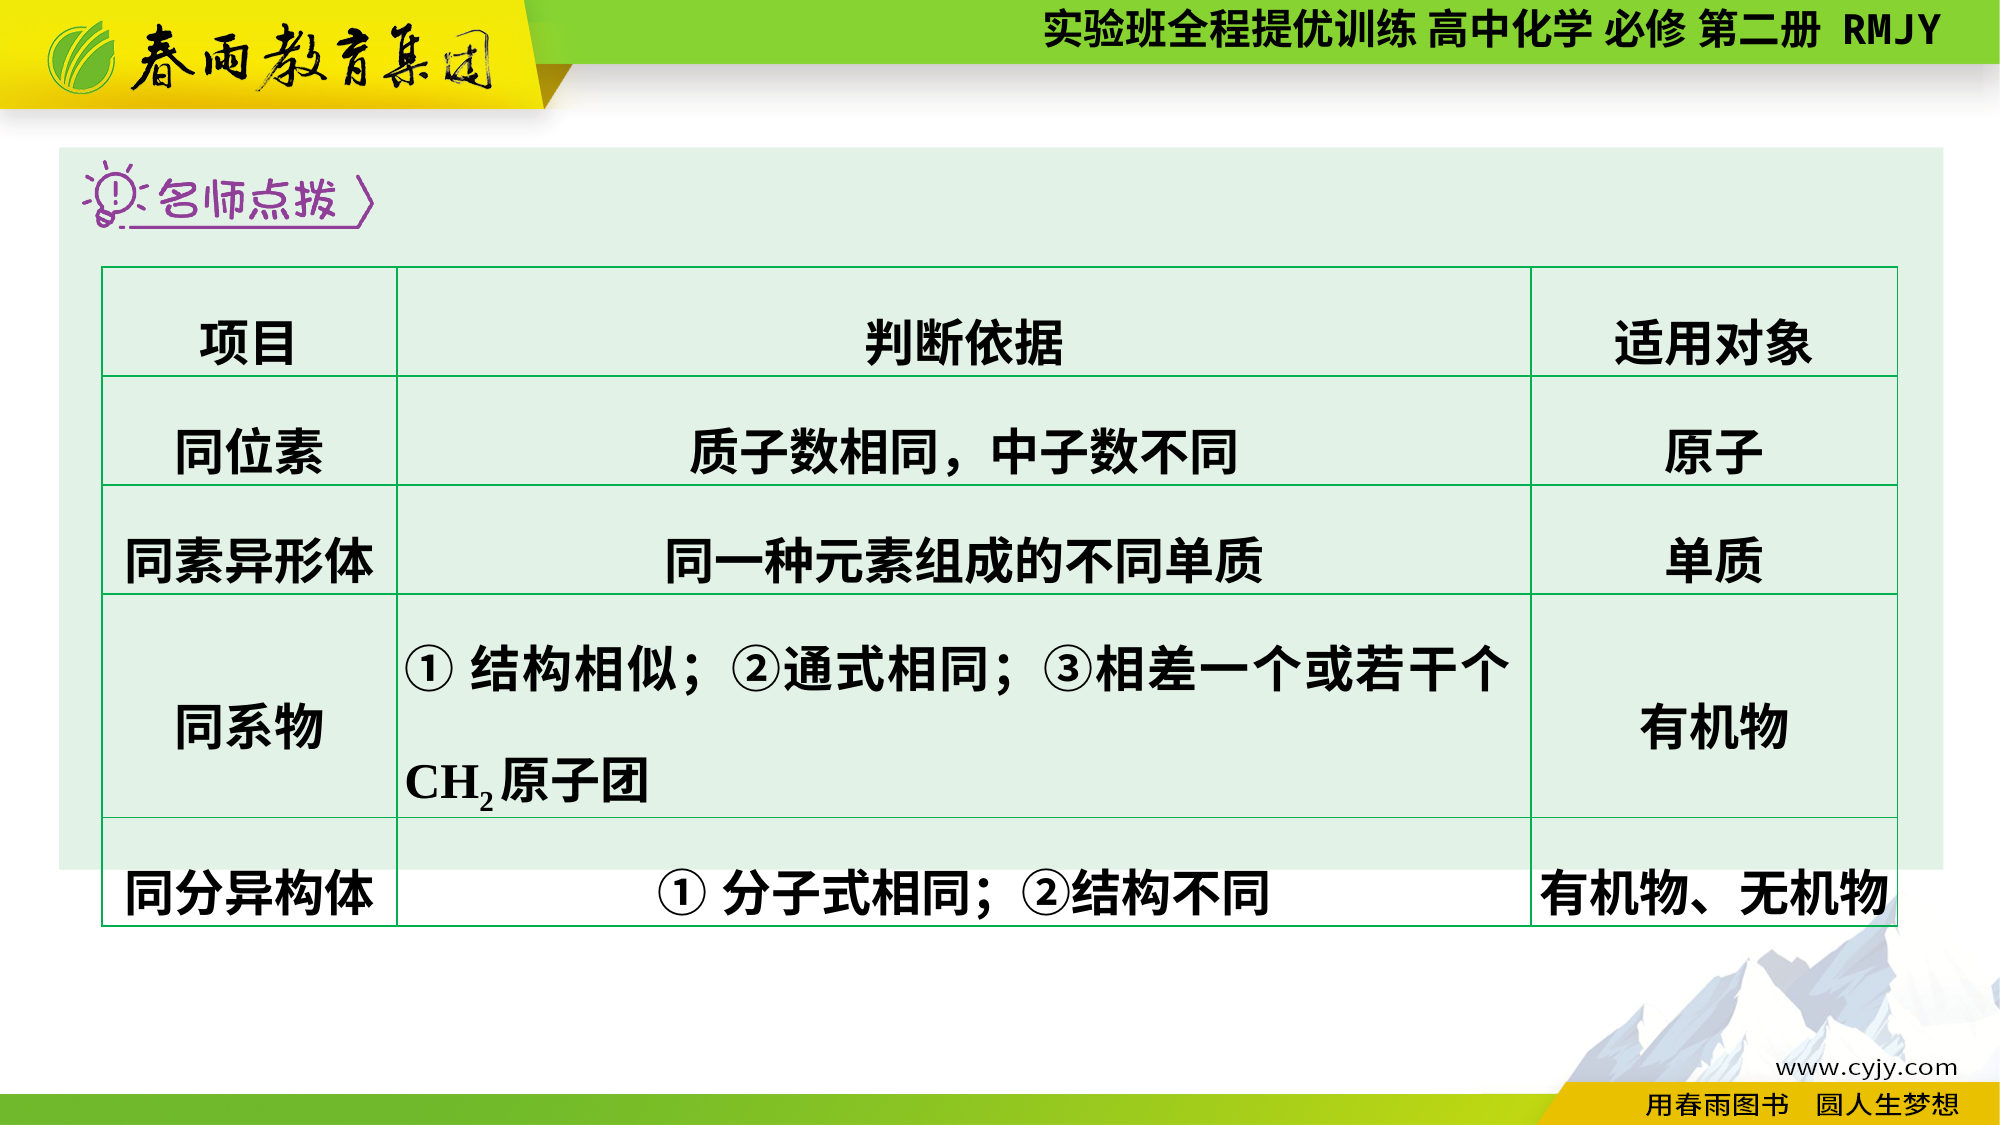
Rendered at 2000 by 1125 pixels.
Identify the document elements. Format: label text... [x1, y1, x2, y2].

table_header 适用对象 [1532, 268, 1897, 375]
table_cell 同素异形体 [103, 486, 396, 593]
table_cell 有机物 [1532, 595, 1897, 817]
table_cell 单质 [1532, 486, 1897, 593]
table_cell ①分子式相同；②结构不同 [398, 818, 1530, 925]
picture [0, 0, 2000, 1125]
table_header 判断依据 [398, 268, 1530, 375]
table_cell 质子数相同，中子数不同 [398, 377, 1530, 484]
table_header 项目 [103, 268, 396, 375]
table_cell 同系物 [103, 595, 396, 817]
table_cell 同位素 [103, 377, 396, 484]
table_cell 同分异构体 [103, 818, 396, 925]
table_cell 原子 [1532, 377, 1897, 484]
table_cell ①结构相似；②通式相同；③相差一个或若干个CH2原子团 [398, 595, 1530, 817]
table_cell 同一种元素组成的不同单质 [398, 486, 1530, 593]
list [59, 147, 1944, 870]
table_cell 有机物、无机物 [1532, 818, 1897, 925]
